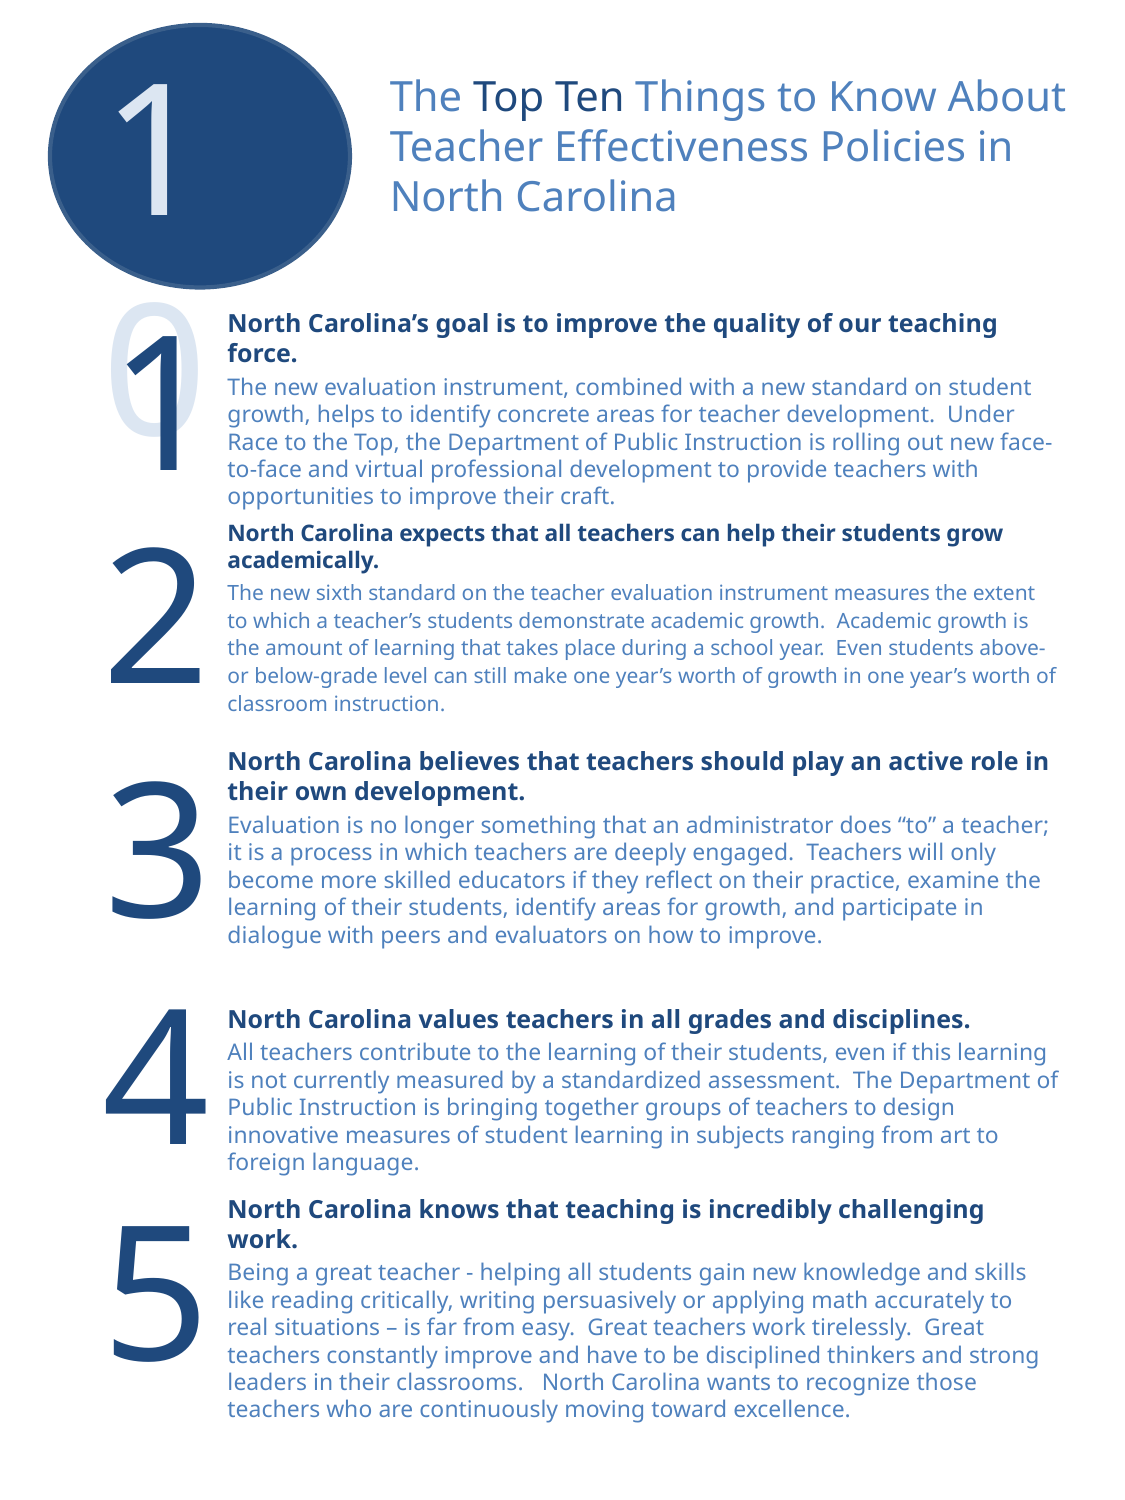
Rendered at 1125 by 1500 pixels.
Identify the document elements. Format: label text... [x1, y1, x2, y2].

text_box 2 [87, 488, 225, 729]
text_box North Carolina expects that all teachers can help their students grow academically. The new sixth standard on the teacher evaluation instrument measures the extent to which a teacher’s students demonstrate academic growth. Academic growth is the amount of learning that takes place during a school year. Even students above- or below-grade level can still make one year’s worth of growth in one year’s worth of classroom instruction. [212, 511, 1075, 724]
text_box The Top Ten Things to Know About Teacher Effectiveness Policies in North Carolina [375, 62, 1088, 228]
subtitle North Carolina’s goal is to improve the quality of our teaching force. The new evaluation instrument, combined with a new standard on student growth, helps to identify concrete areas for teacher development. Under Race to the Top, the Department of Public Instruction is rolling out new face-to-face and virtual professional development to provide teachers with opportunities to improve their craft. [359, 300, 1075, 511]
text_box 1 [95, 275, 359, 511]
text_box 10 [87, 24, 325, 480]
text_box 4 [87, 949, 225, 1165]
text_box North Carolina values teachers in all grades and disciplines. All teachers contribute to the learning of their students, even if this learning is not currently measured by a standardized assessment. The Department of Public Instruction is bringing together groups of teachers to design innovative measures of student learning in subjects ranging from art to foreign language. [212, 995, 1075, 1185]
text_box 5 [87, 1165, 225, 1406]
text_box [47, 66, 87, 246]
text_box North Carolina knows that teaching is incredibly challenging work. Being a great teacher - helping all students gain new knowledge and skills like reading critically, writing persuasively or applying math accurately to real situations – is far from easy. Great teachers work tirelessly. Great teachers constantly improve and have to be disciplined thinkers and strong leaders in their classrooms. North Carolina wants to recognize those teachers who are continuously moving toward excellence. [212, 1185, 1075, 1399]
text_box [325, 80, 353, 233]
text_box North Carolina believes that teachers should play an active role in their own development. Evaluation is no longer something that an administrator does “to” a teacher; it is a process in which teachers are deeply engaged. Teachers will only become more skilled educators if they reflect on their practice, examine the learning of their students, identify areas for growth, and participate in dialogue with peers and evaluators on how to improve. [212, 738, 1075, 989]
text_box 3 [89, 722, 227, 949]
